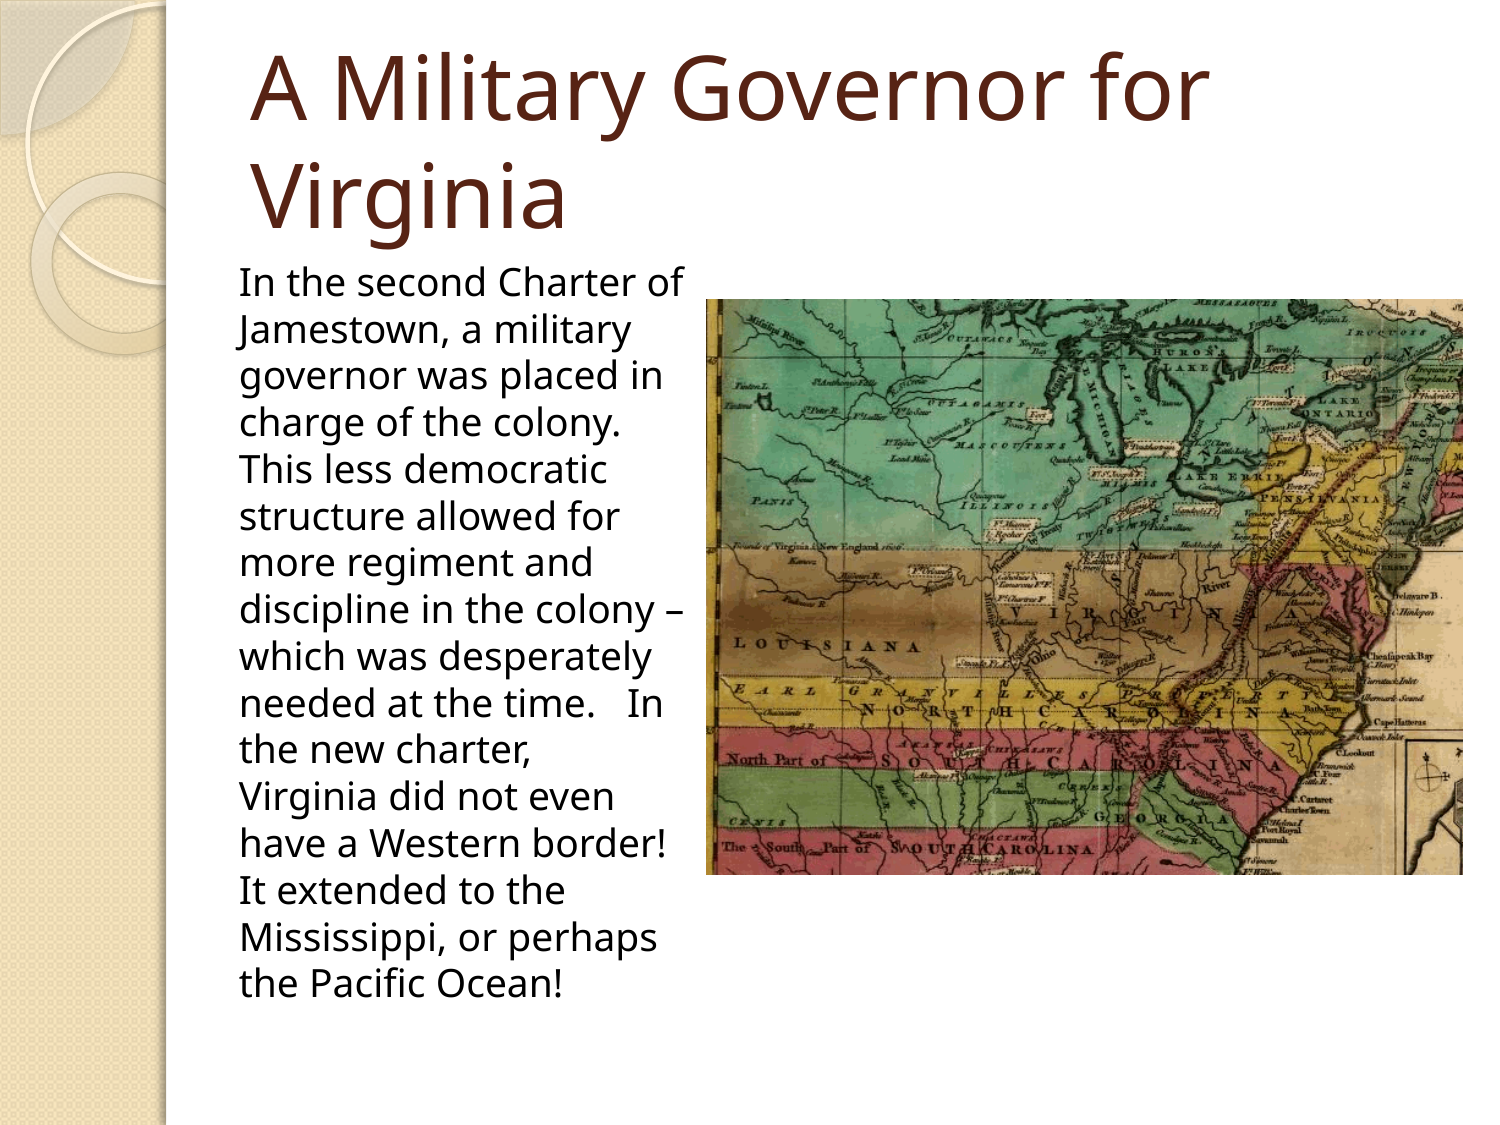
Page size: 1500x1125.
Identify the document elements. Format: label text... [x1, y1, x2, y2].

list In the second Charter of Jamestown, a military governor was placed in charge of the colony. This less democratic structure allowed for more regiment and discipline in the colony – which was desperately needed at the time. In the new charter, Virginia did not even have a Western border! It extended to the Mississippi, or perhaps the Pacific Ocean! [212, 249, 700, 1050]
title A Military Governor for Virginia [235, 45, 1466, 233]
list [706, 299, 1463, 876]
